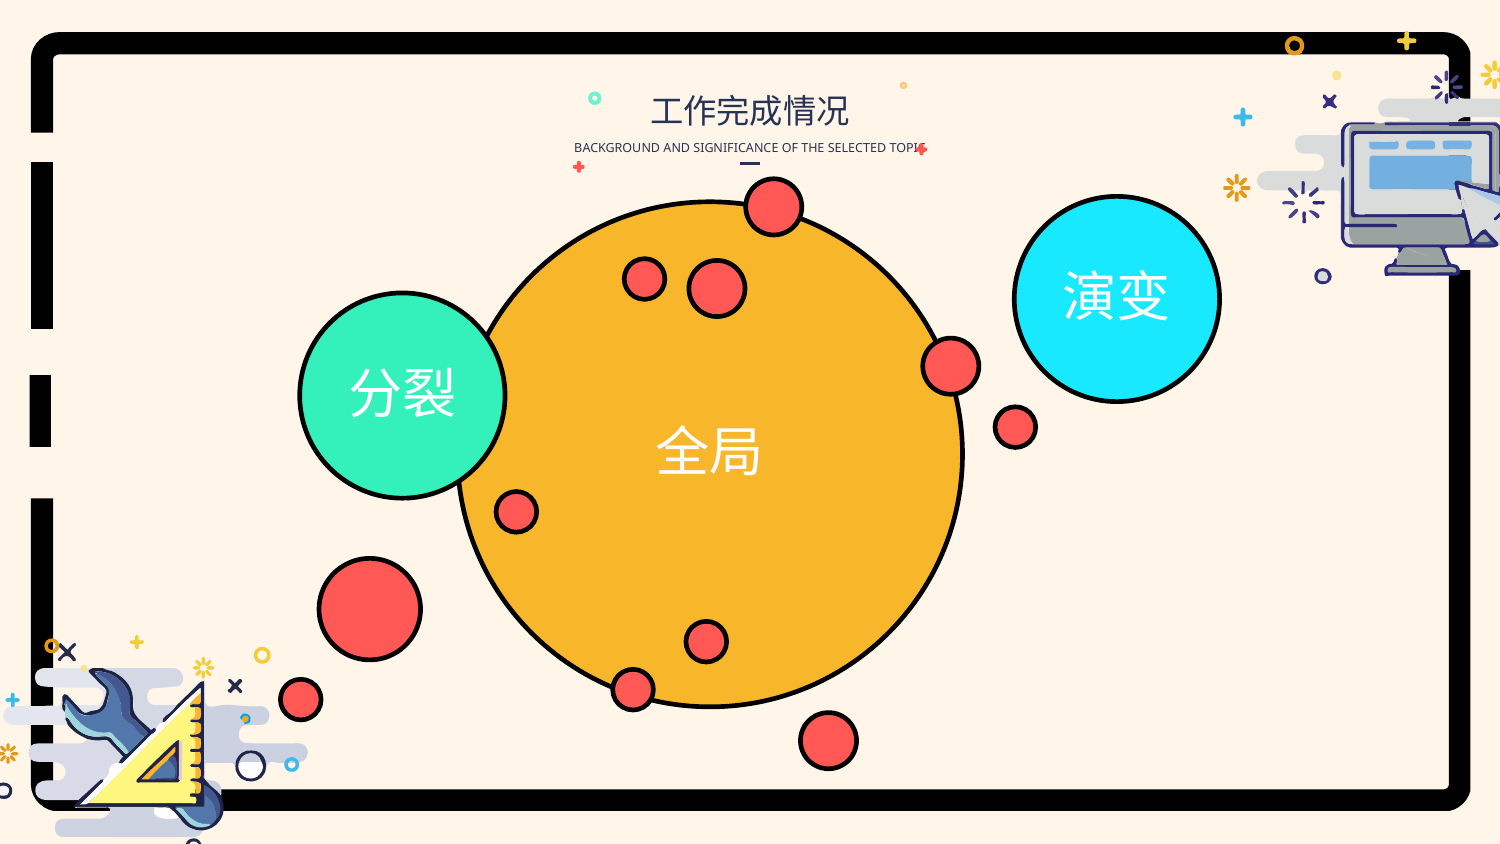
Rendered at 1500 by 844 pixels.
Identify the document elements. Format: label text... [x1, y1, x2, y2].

text_box BACKGROUND AND SIGNIFICANCE OF THE SELECTED TOPIC [559, 132, 941, 163]
text_box [899, 81, 908, 90]
text_box [684, 620, 728, 664]
text_box [572, 160, 585, 173]
text_box 全局 [458, 200, 964, 708]
text_box 工作完成情况 [635, 82, 865, 132]
text_box 演变 [1013, 195, 1221, 403]
text_box [993, 405, 1037, 449]
text_box [588, 91, 602, 106]
text_box [921, 337, 980, 396]
text_box [744, 177, 803, 237]
text_box [799, 711, 858, 770]
text_box [494, 490, 538, 534]
text_box [611, 668, 655, 712]
text_box [915, 143, 928, 156]
text_box [317, 557, 422, 661]
text_box [279, 678, 323, 721]
text_box 分裂 [298, 291, 507, 500]
text_box [623, 257, 666, 301]
text_box [687, 259, 747, 318]
